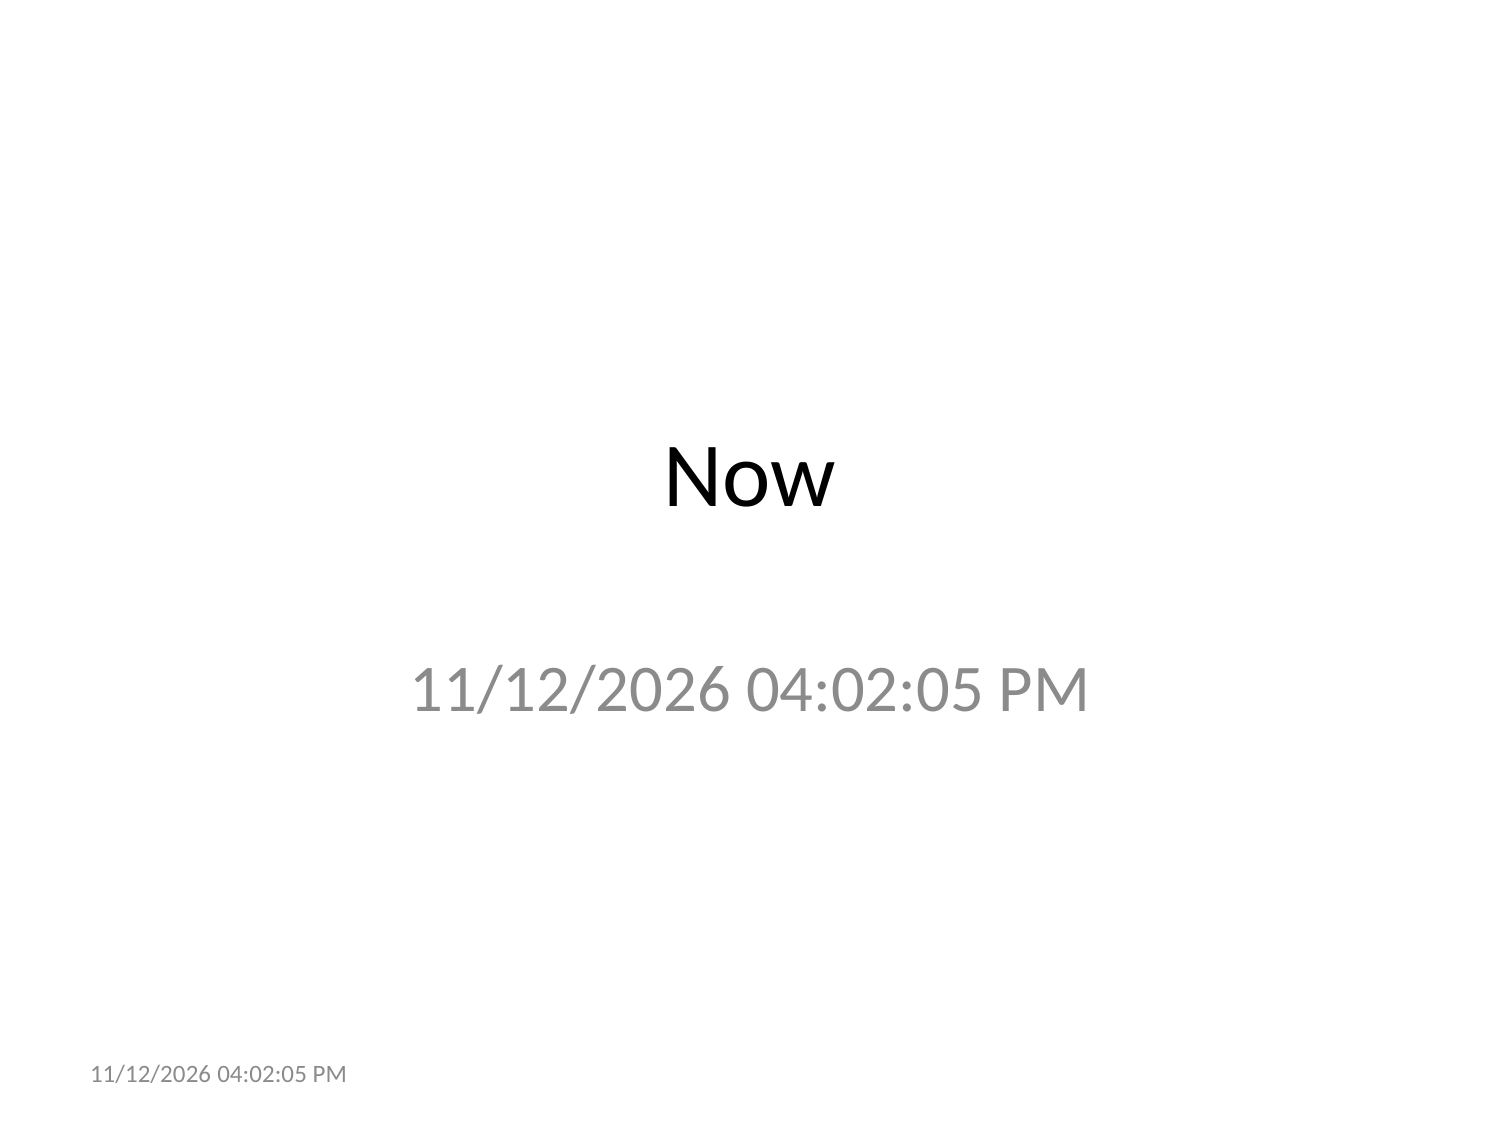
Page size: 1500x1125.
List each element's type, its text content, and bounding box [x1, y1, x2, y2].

title Now [112, 349, 1388, 591]
subtitle 2011-12-19 10:20:04 AM [225, 637, 1275, 925]
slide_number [75, 1042, 425, 1103]
